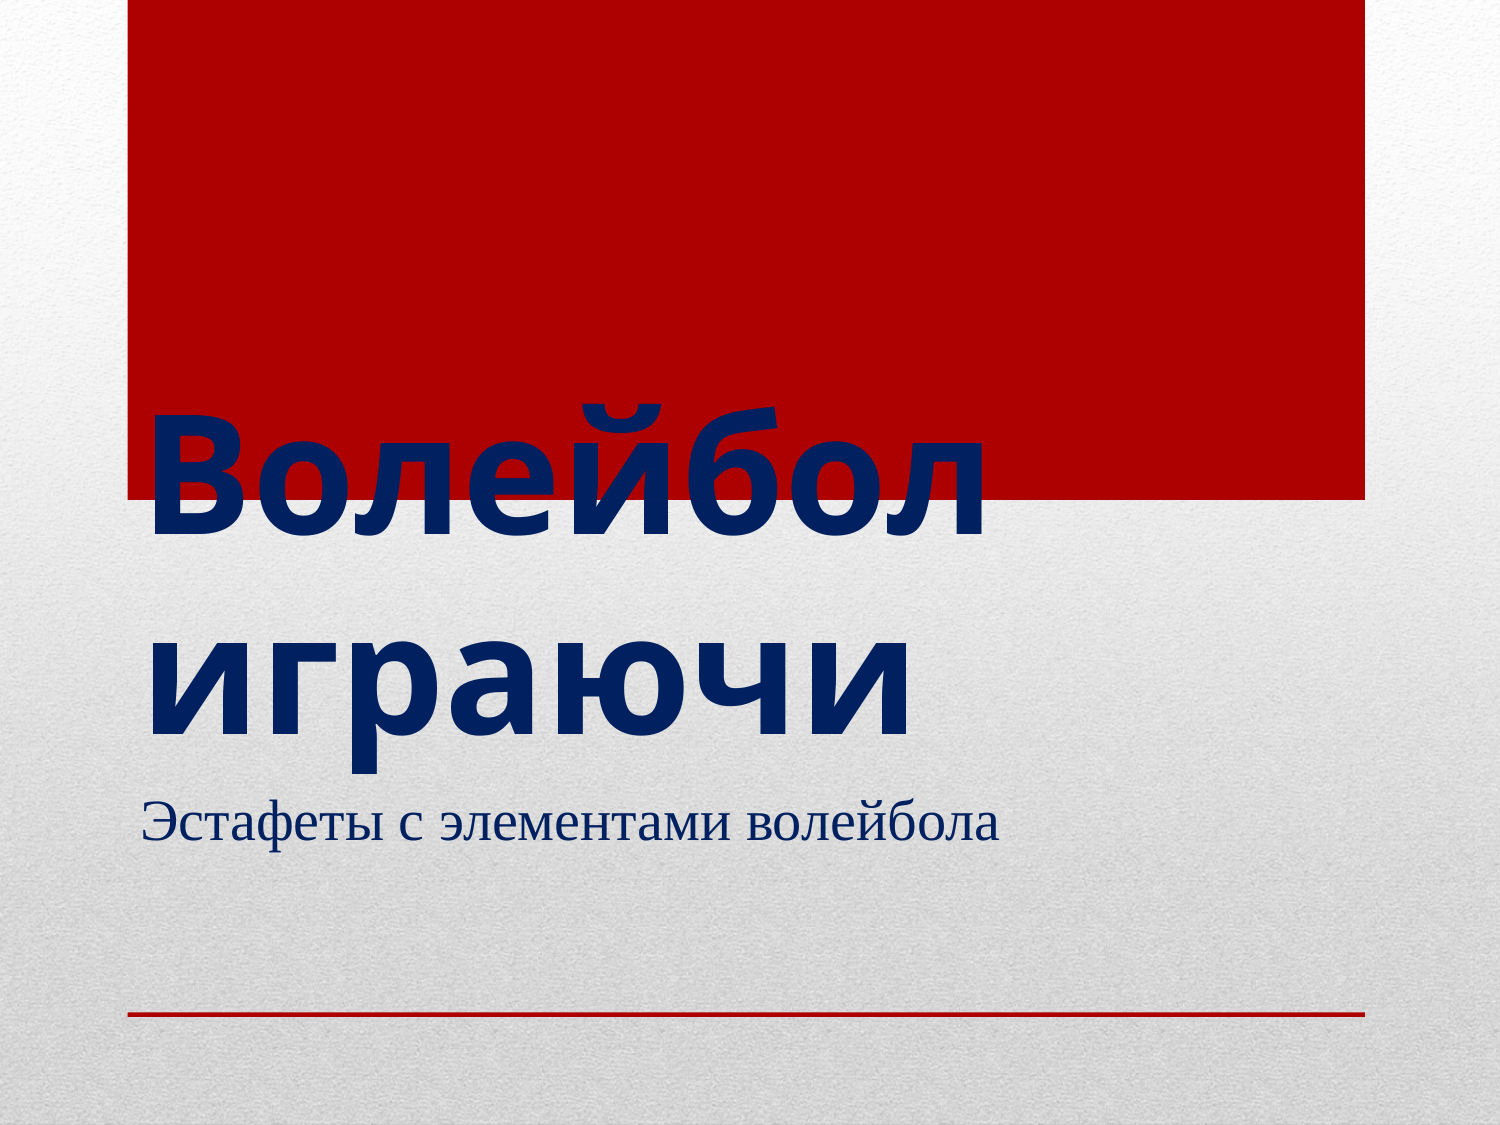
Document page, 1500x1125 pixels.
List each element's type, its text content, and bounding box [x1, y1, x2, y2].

title Волейбол играючи [125, 525, 1363, 775]
subtitle Эстафеты с элементами волейбола [125, 774, 1250, 938]
